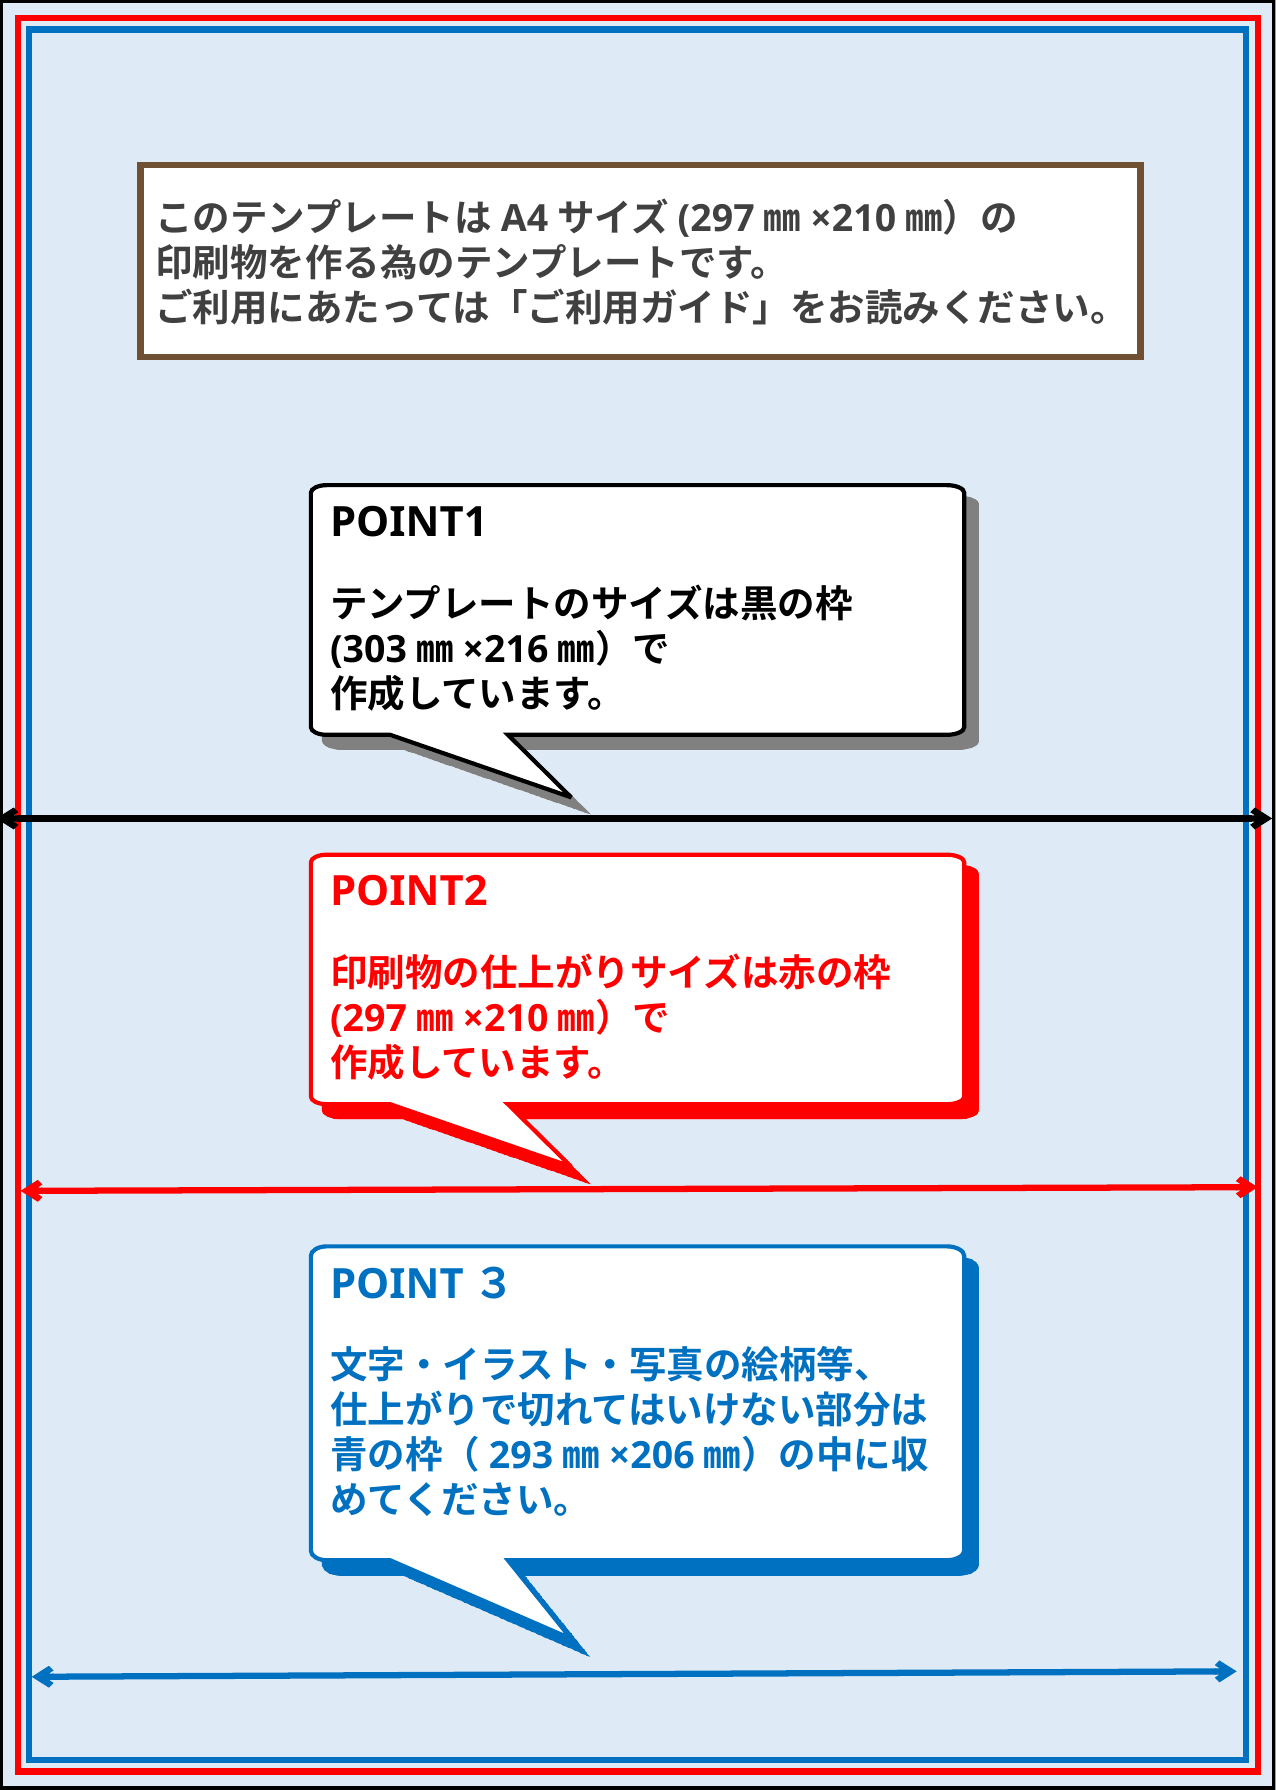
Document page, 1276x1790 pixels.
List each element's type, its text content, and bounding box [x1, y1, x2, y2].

text_box このテンプレートはA4サイズ(297㎜×210㎜）の 印刷物を作る為のテンプレートです。 ご利用にあたっては「ご利用ガイド」をお読みください。 [140, 164, 1142, 358]
text_box [17, 17, 1259, 815]
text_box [31, 1671, 1237, 1677]
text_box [20, 1187, 1258, 1191]
text_box POINT2 印刷物の仕上がりサイズは赤の枠(297㎜×210㎜）で 作成しています。 [310, 854, 965, 1167]
text_box POINT1 テンプレートのサイズは黒の枠 (303㎜×216㎜）で 作成しています。 [310, 485, 965, 798]
text_box [17, 822, 1259, 1773]
text_box [28, 822, 1247, 1187]
text_box POINT３ 文字・イラスト・写真の絵柄等、 仕上がりで切れてはいけない部分は 青の枠（293㎜×206㎜）の中に収めてください。 [310, 1246, 965, 1639]
text_box [28, 28, 1247, 815]
text_box [28, 1191, 1247, 1761]
text_box [0, 0, 1276, 1790]
